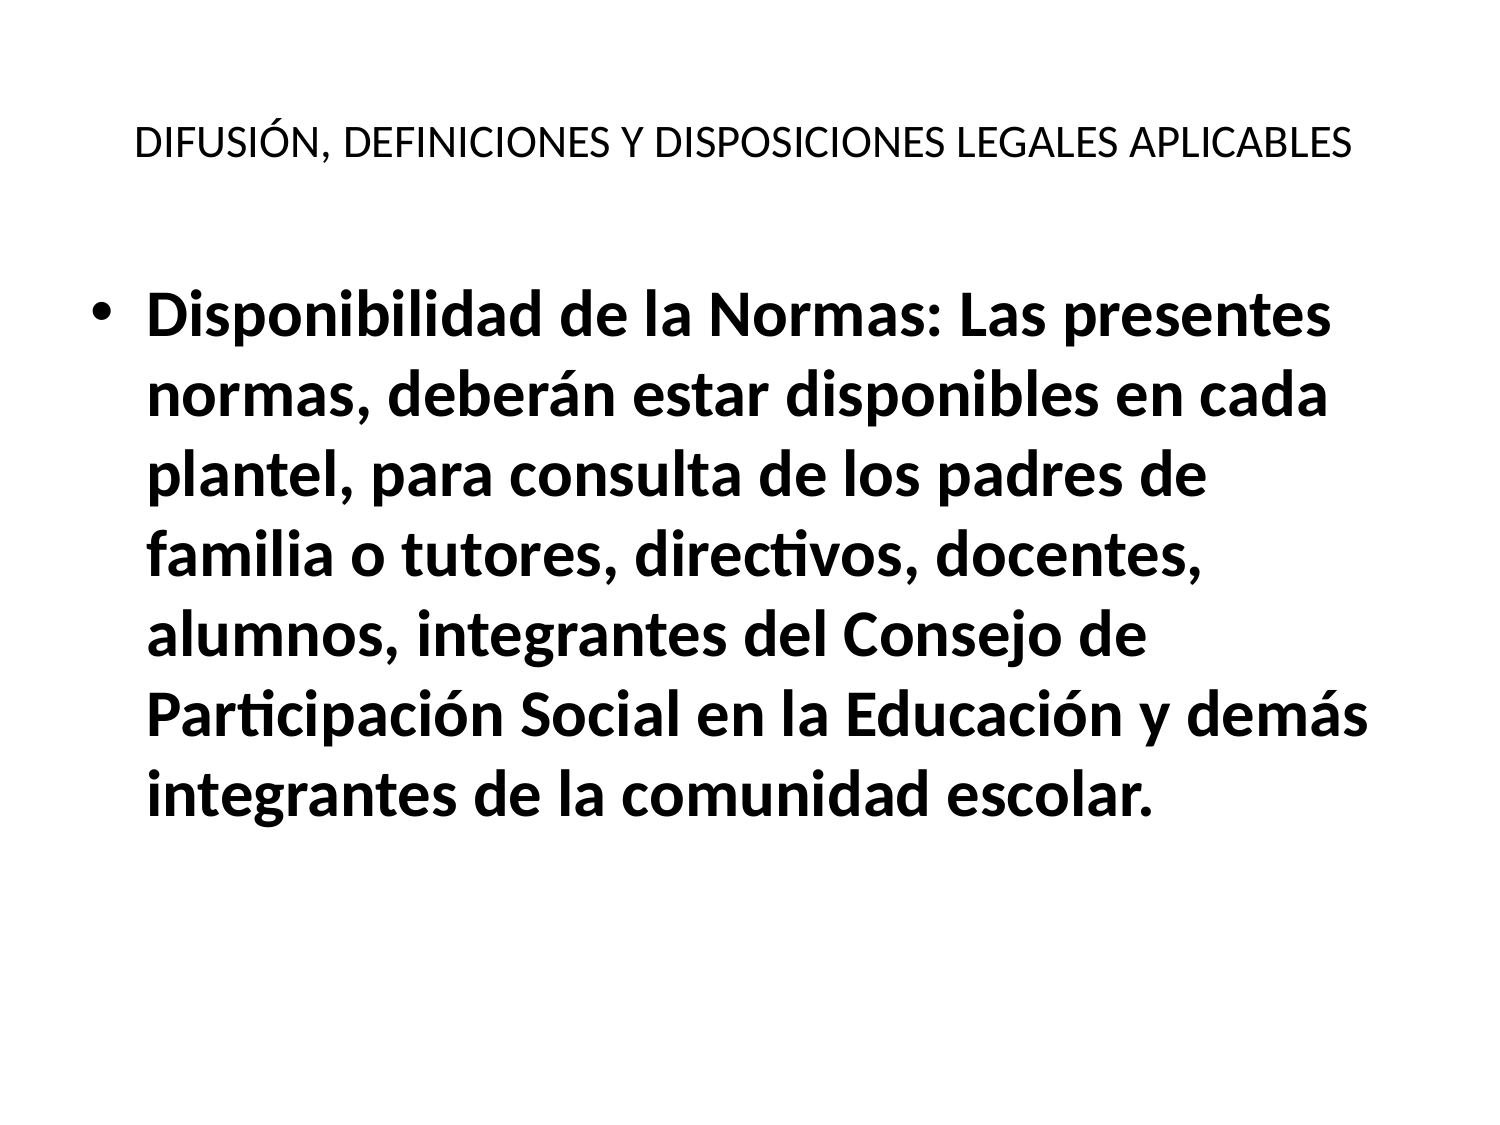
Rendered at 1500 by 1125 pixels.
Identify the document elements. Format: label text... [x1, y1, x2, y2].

list Disponibilidad de la Normas: Las presentes normas, deberán estar disponibles en cada plantel, para consulta de los padres de familia o tutores, directivos, docentes, alumnos, integrantes del Consejo de Participación Social en la Educación y demás integrantes de la comunidad escolar. [75, 262, 1425, 1005]
title DIFUSIÓN, DEFINICIONES Y DISPOSICIONES LEGALES APLICABLES [75, 45, 1425, 233]
